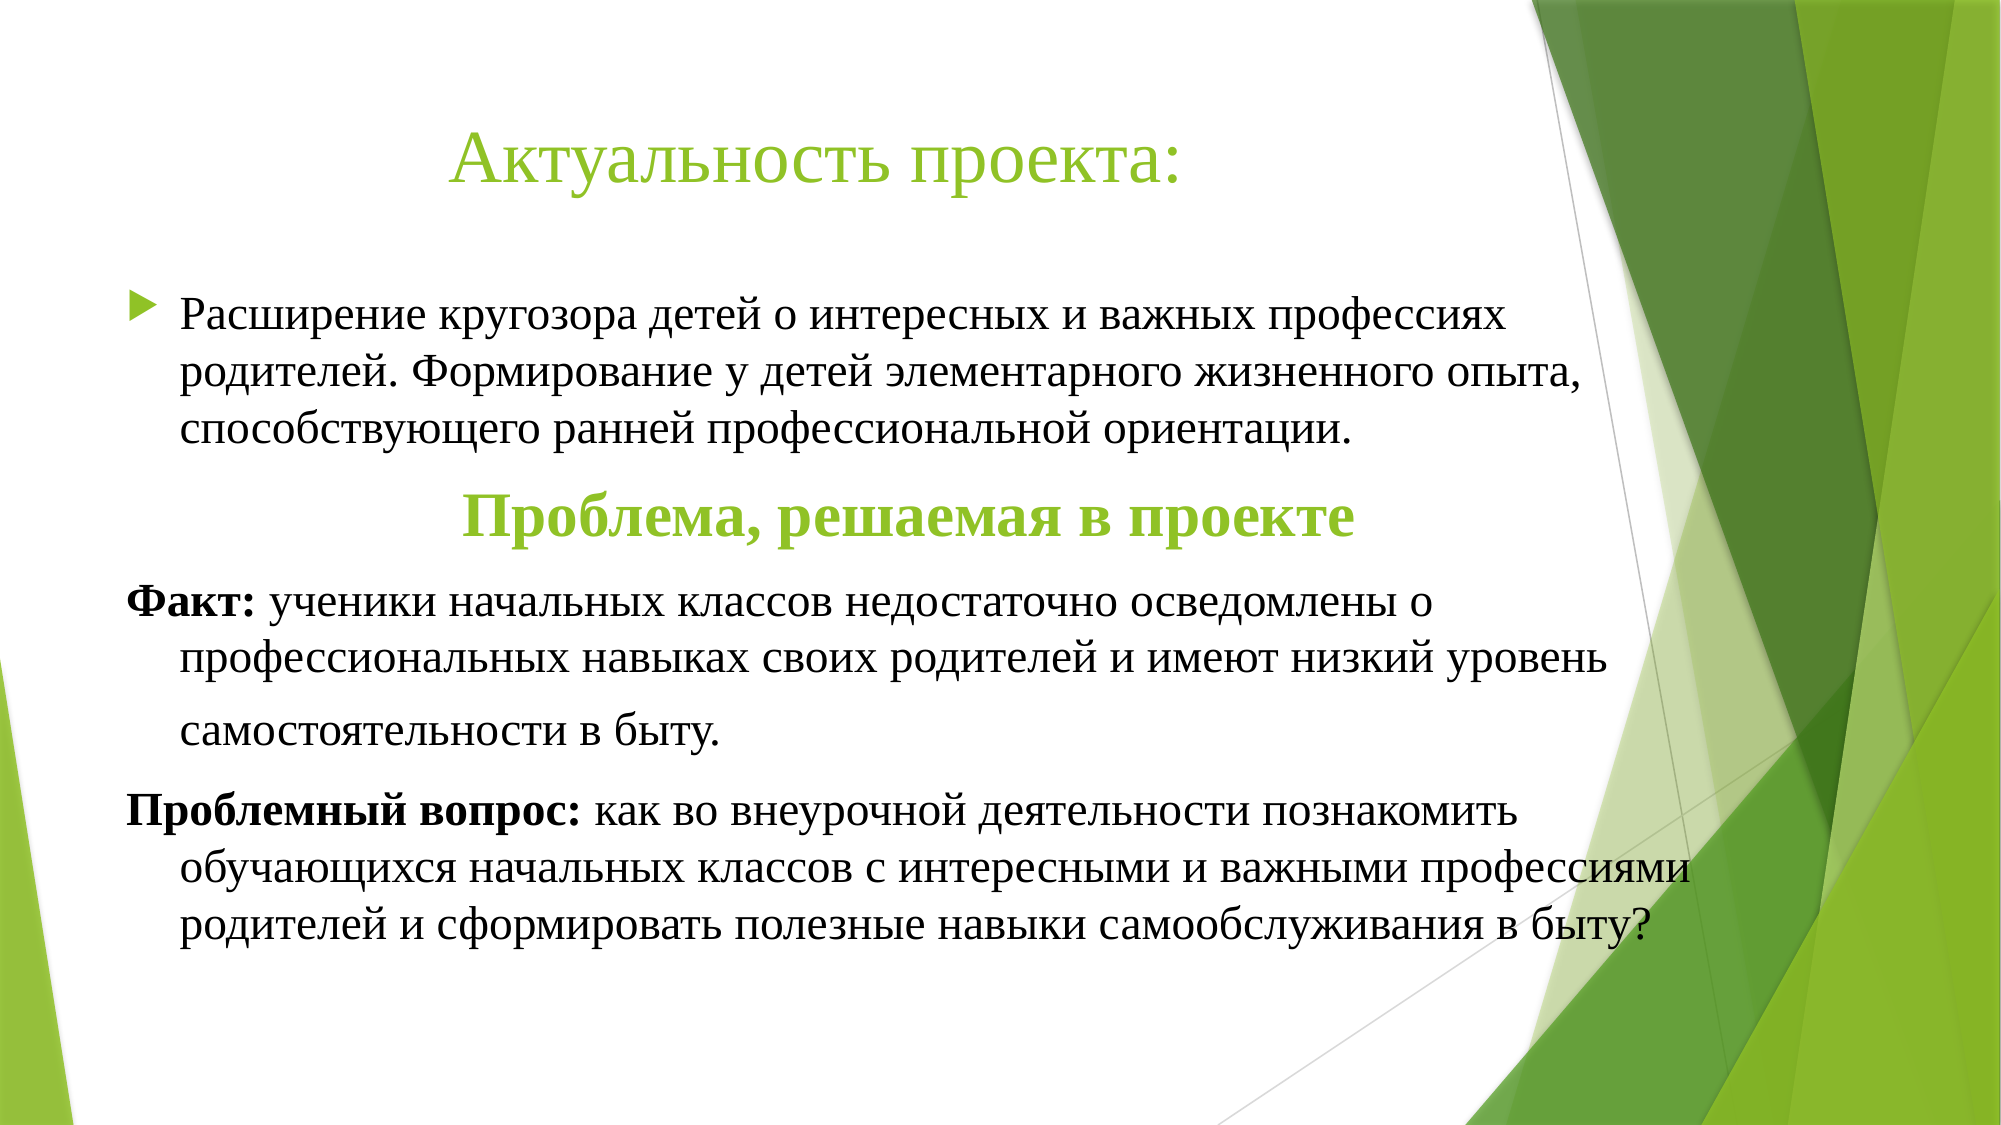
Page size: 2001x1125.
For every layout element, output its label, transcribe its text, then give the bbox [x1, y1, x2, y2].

list Расширение кругозора детей о интересных и важных профессиях родителей. Формирование у детей элементарного жизненного опыта, способствующего ранней профессиональной ориентации. Проблема, решаемая в проекте Факт: ученики начальных классов недостаточно осведомлены о профессиональных навыках своих родителей и имеют низкий уровень самостоятельности в быту. Проблемный вопрос: как во внеурочной деятельности познакомить обучающихся начальных классов с интересными и важными профессиями родителей и сформировать полезные навыки самообслуживания в быту? [111, 274, 1708, 991]
title Актуальность проекта: [111, 99, 1522, 274]
